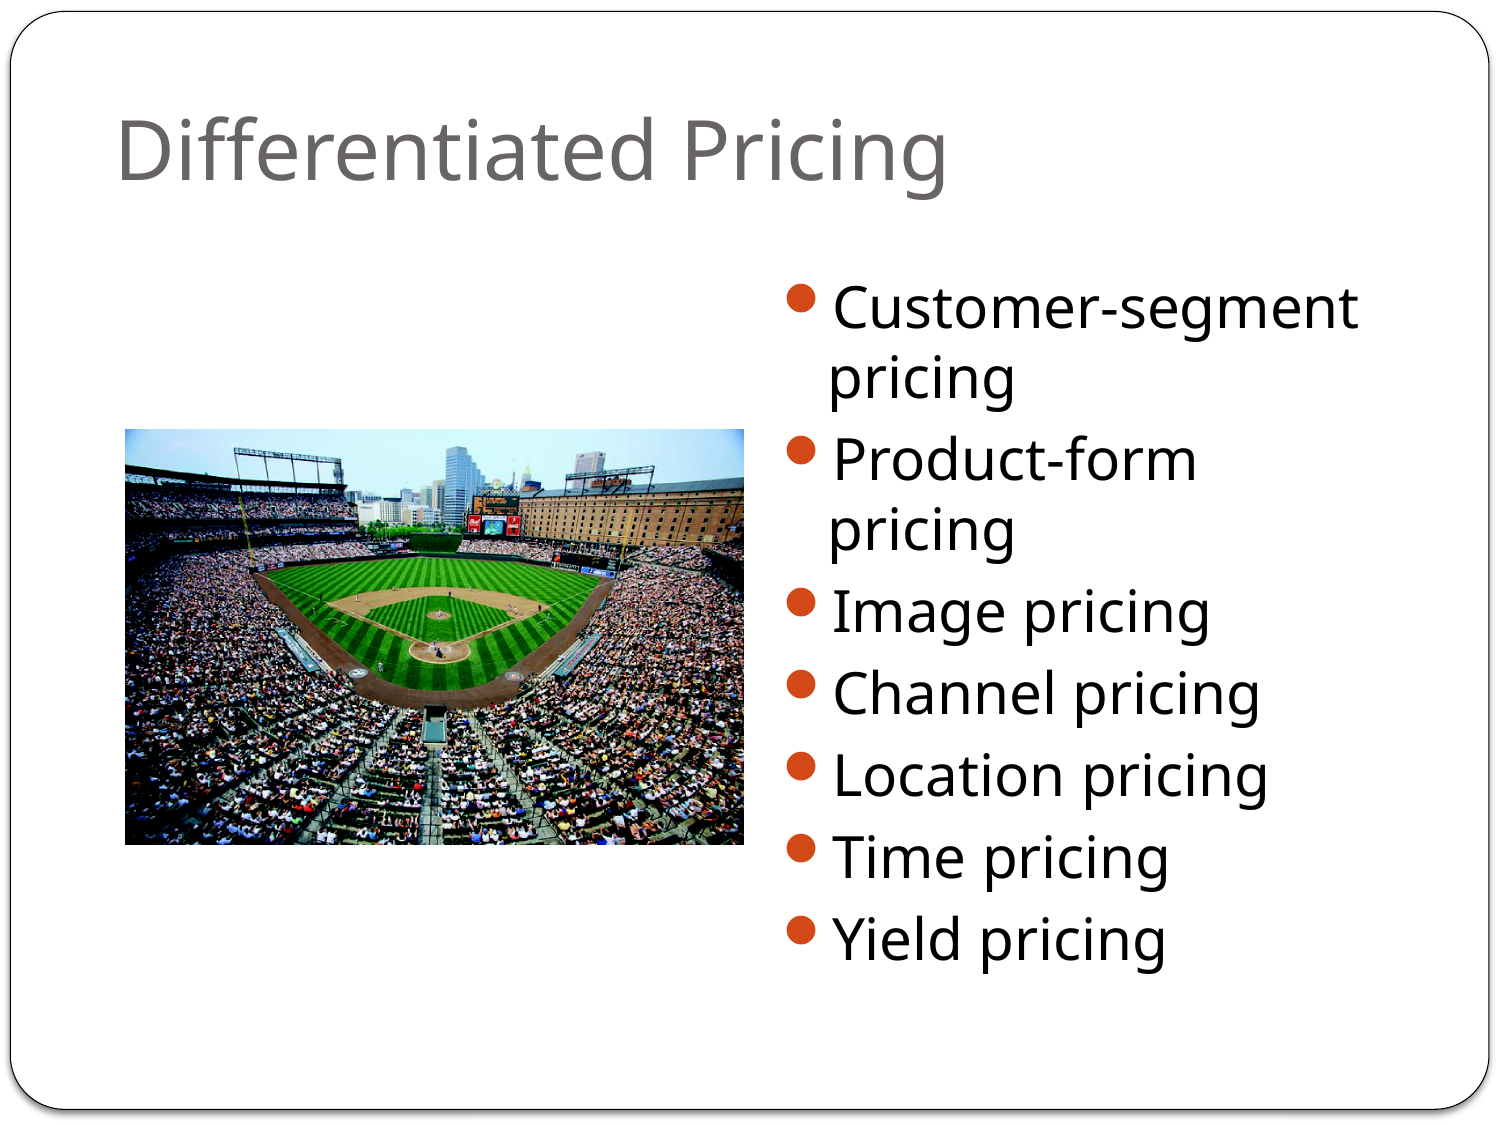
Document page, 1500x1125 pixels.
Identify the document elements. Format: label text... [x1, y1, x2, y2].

list Customer-segment pricing Product-form pricing Image pricing Channel pricing Location pricing Time pricing Yield pricing [767, 262, 1388, 1013]
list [124, 429, 744, 846]
title Differentiated Pricing [99, 24, 1363, 213]
